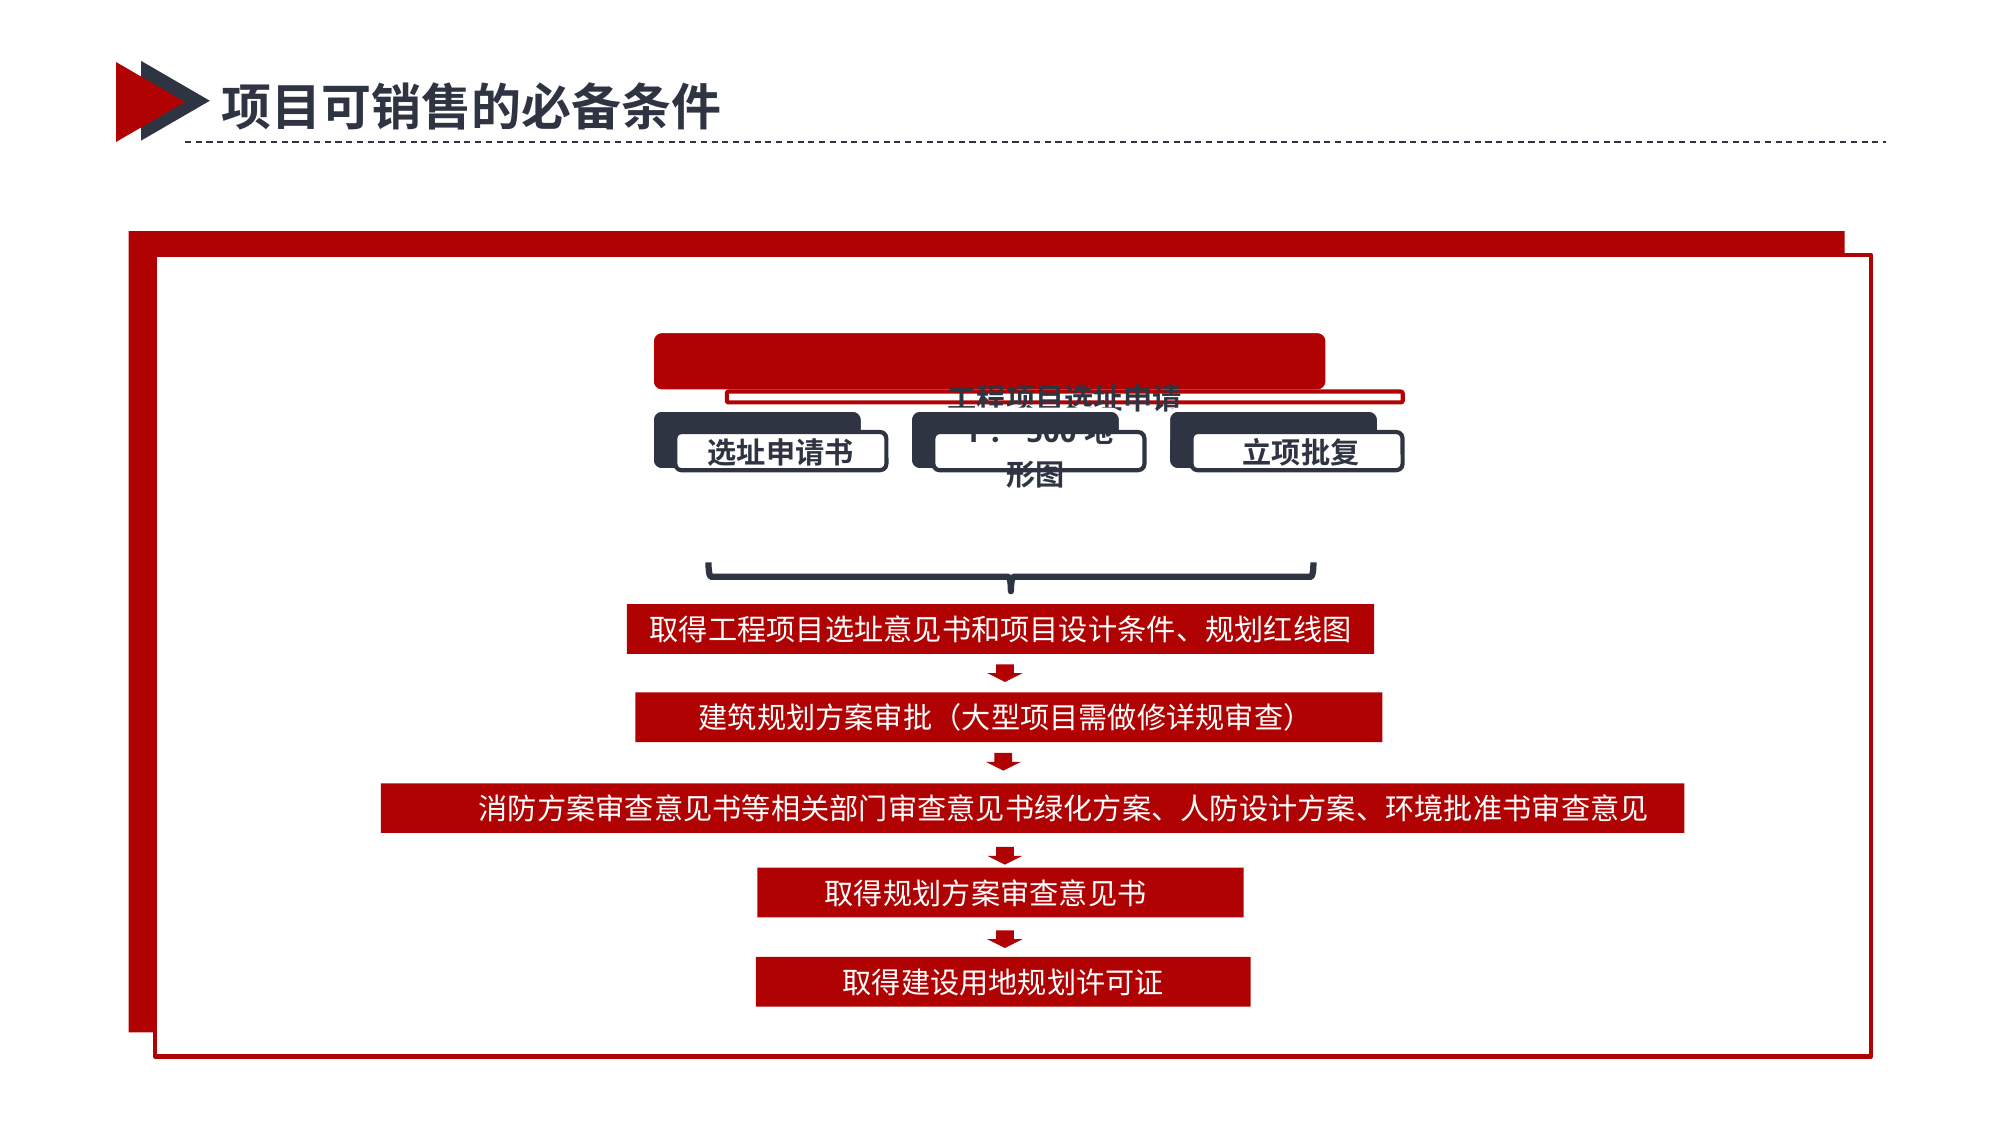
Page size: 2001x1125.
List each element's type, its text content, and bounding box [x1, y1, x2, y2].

text_box 项目可销售的必备条件 [199, 68, 743, 157]
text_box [128, 230, 1872, 1057]
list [557, 330, 1497, 550]
